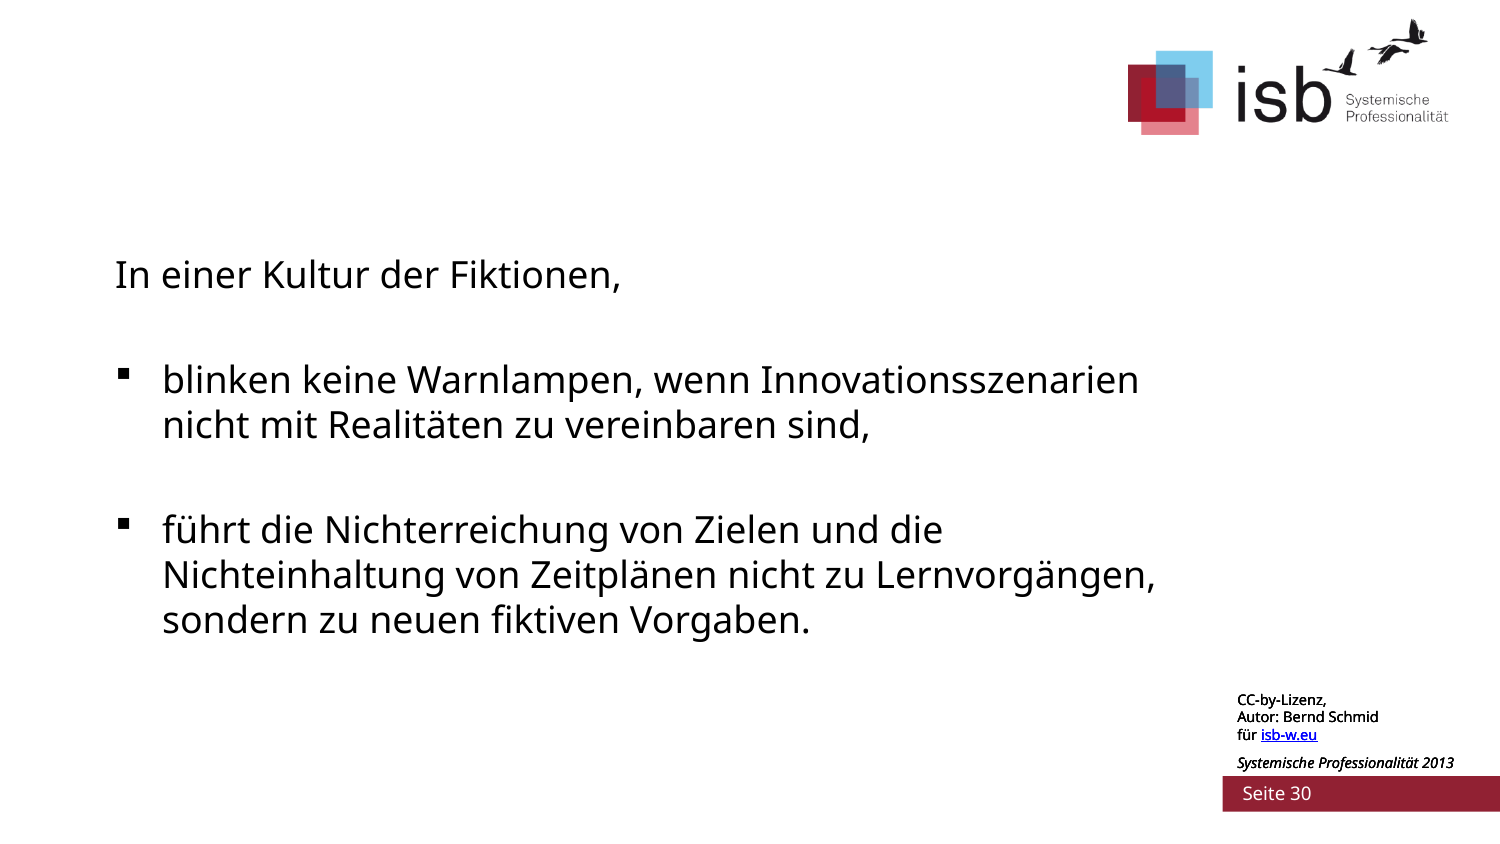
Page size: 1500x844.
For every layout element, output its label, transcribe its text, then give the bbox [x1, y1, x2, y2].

list In einer Kultur der Fiktionen, blinken keine Warnlampen, wenn Innovationsszenarien nicht mit Realitäten zu vereinbaren sind, führt die Nichterreichung von Zielen und die Nichteinhaltung von Zeitplänen nicht zu Lernvorgängen, sondern zu neuen fiktiven Vorgaben. [100, 185, 1223, 812]
text_box CC-by-Lizenz, Autor: Bernd Schmid für isb-w.eu Systemische Professionalität 2013 [1222, 543, 1500, 844]
picture [1128, 14, 1461, 139]
